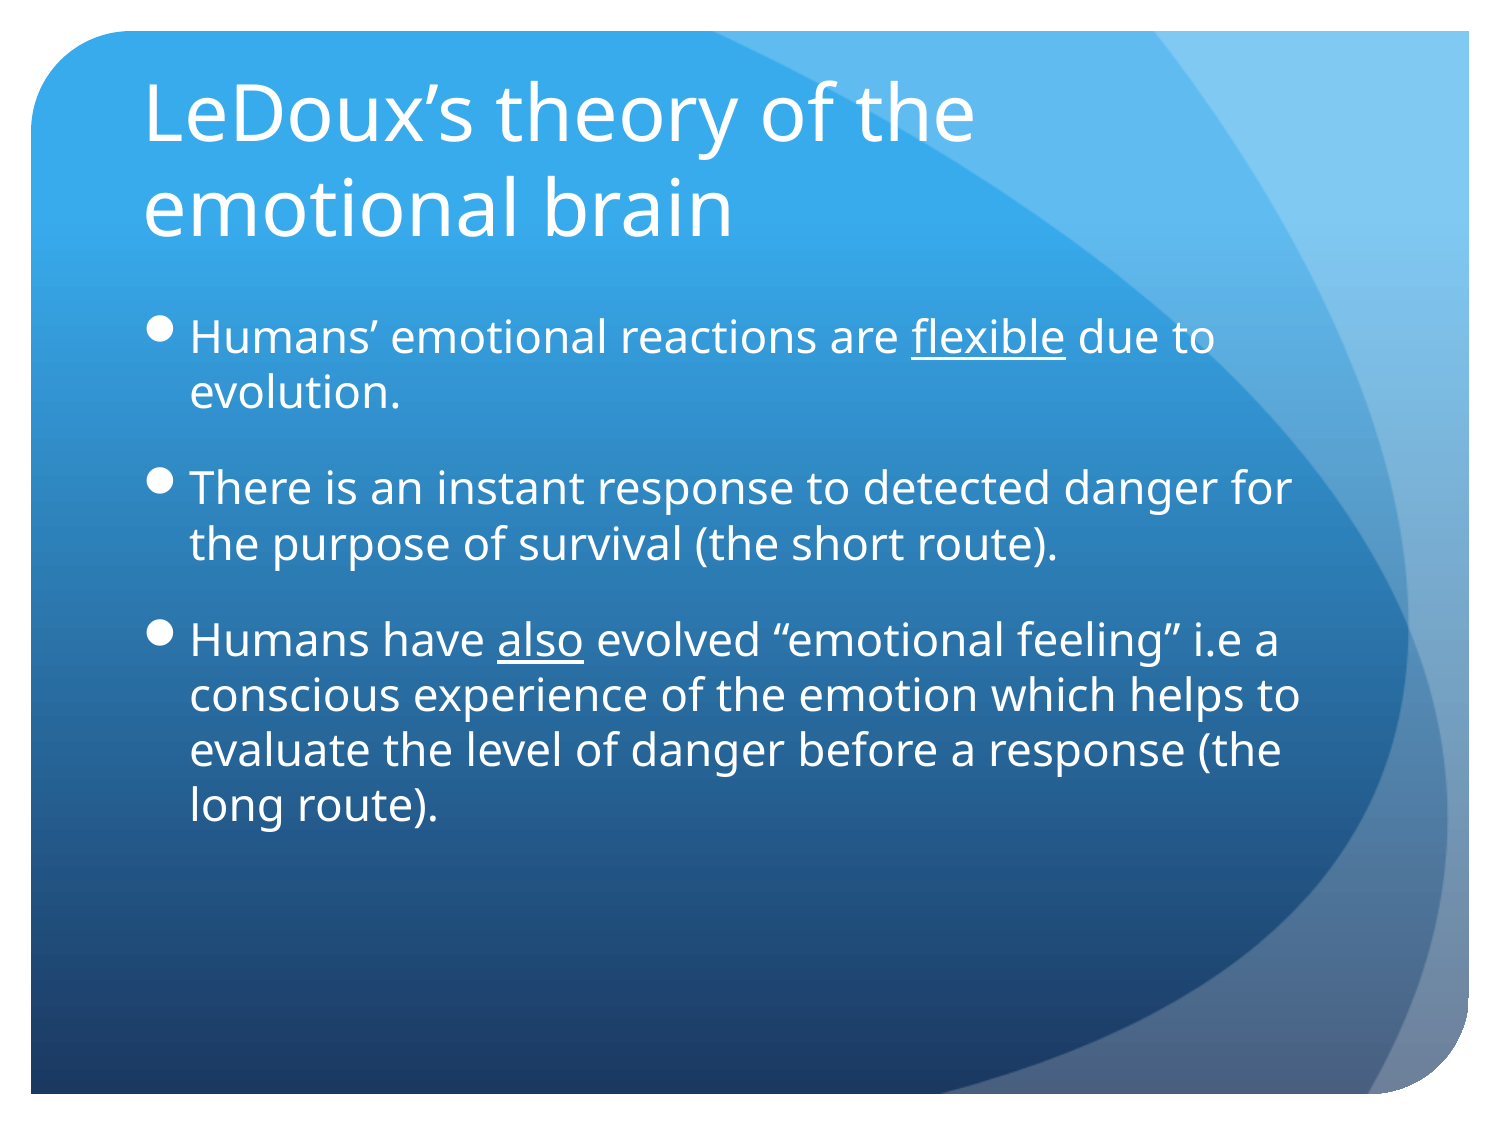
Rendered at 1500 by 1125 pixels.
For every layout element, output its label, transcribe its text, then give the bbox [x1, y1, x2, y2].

picture [24, 30, 1473, 1094]
list Humans’ emotional reactions are flexible due to evolution. There is an instant response to detected danger for the purpose of survival (the short route). Humans have also evolved “emotional feeling” i.e a conscious experience of the emotion which helps to evaluate the level of danger before a response (the long route). [127, 299, 1372, 991]
title LeDoux’s theory of the emotional brain [127, 62, 1372, 260]
